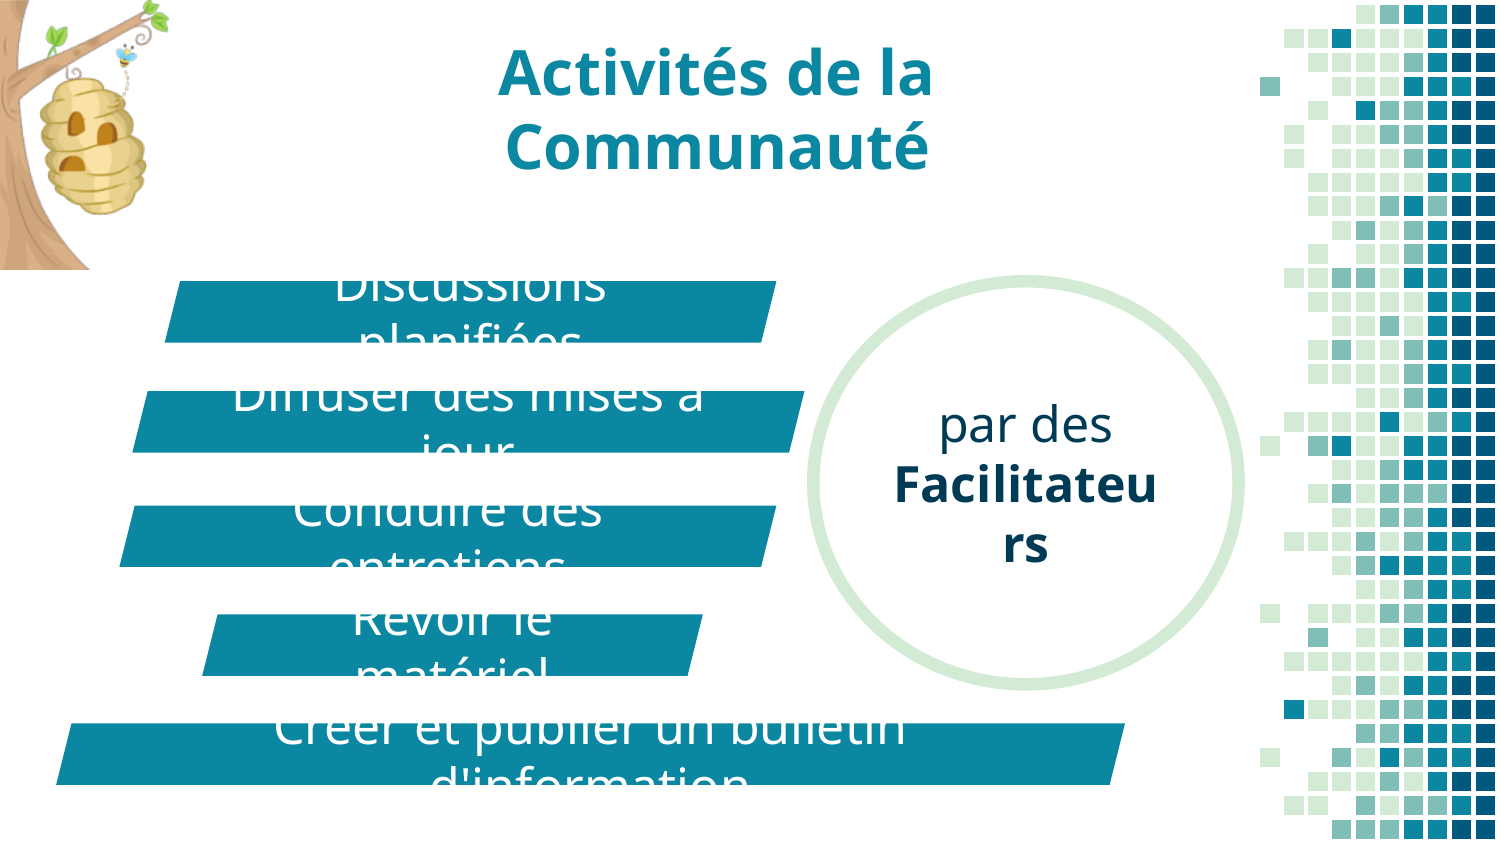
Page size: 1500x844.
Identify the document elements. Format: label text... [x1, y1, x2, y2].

text_box par des Facilitateurs [813, 281, 1239, 685]
text_box Revoir le matériel [202, 614, 703, 676]
text_box Créer et publier un bulletin d'information [56, 723, 1126, 785]
text_box Activités de la Communauté [280, 71, 1154, 198]
text_box Diffuser des mises à jour [132, 391, 805, 453]
text_box Conduire des entretiens [119, 505, 777, 567]
picture [0, 0, 169, 270]
text_box Discussions planifiées [164, 281, 777, 343]
